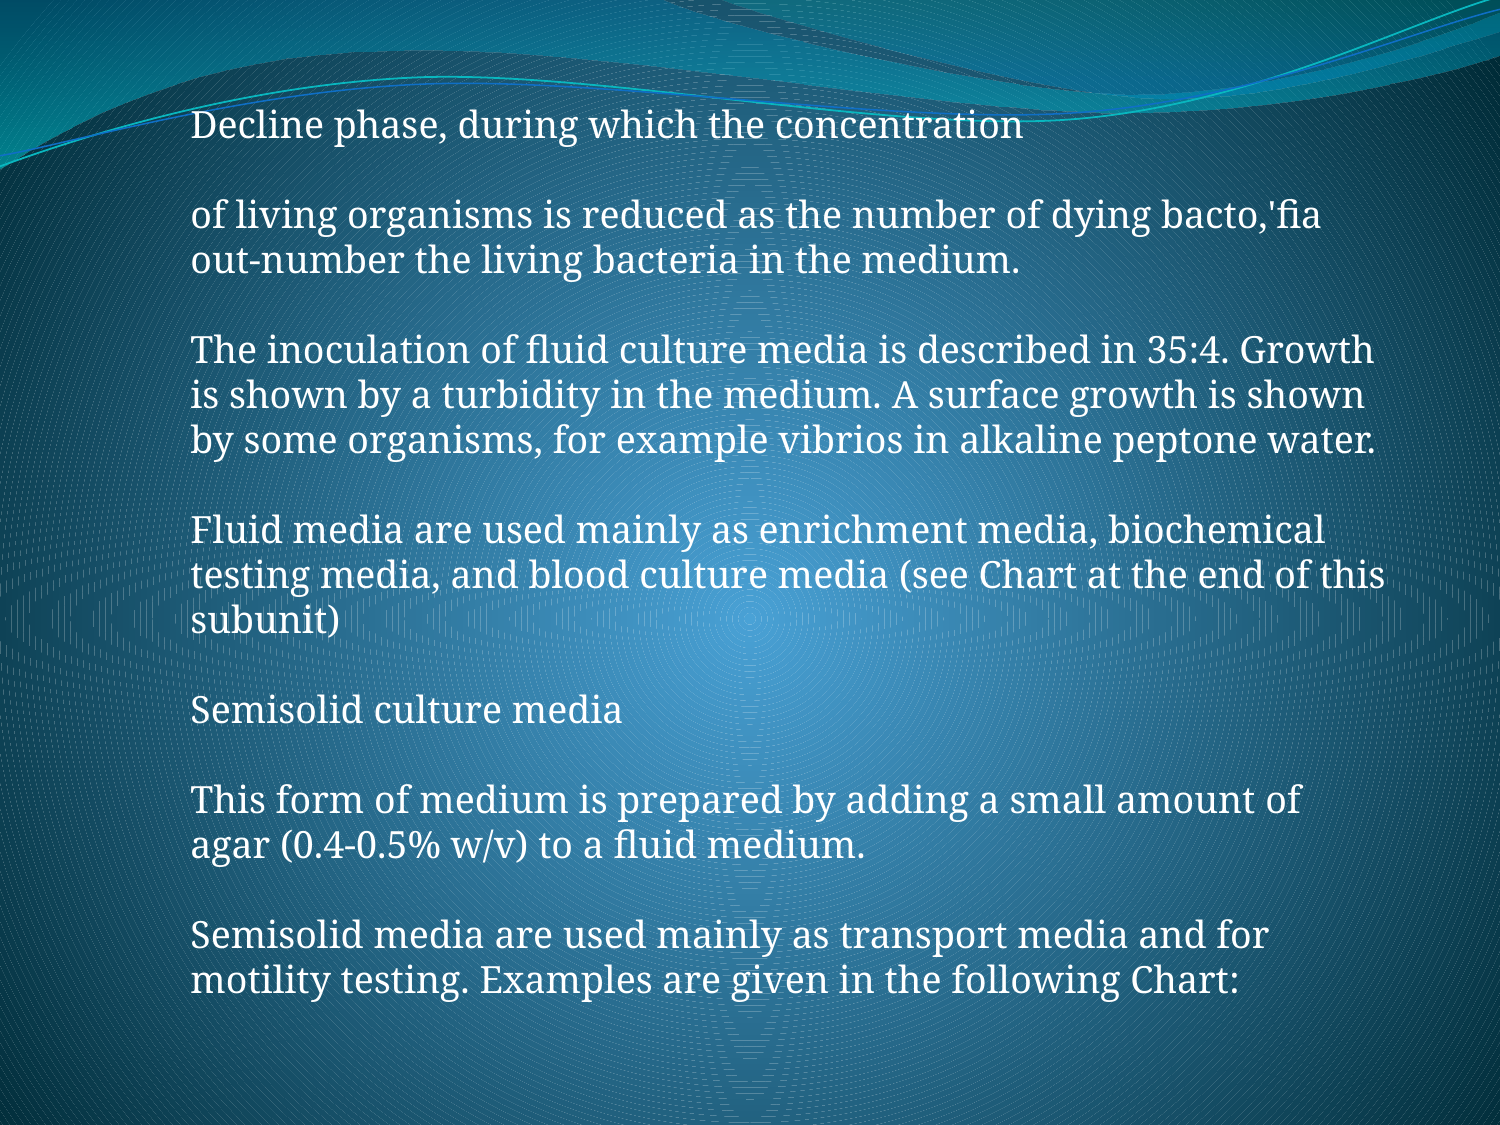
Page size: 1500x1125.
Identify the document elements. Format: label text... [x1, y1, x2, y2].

text_box Decline phase, during which the concentration of living organisms is reduced as the number of dying bacto,'fia out-number the living bacteria in the medium. The inoculation of fluid culture media is described in 35:4. Growth is shown by a turbidity in the medium. A surface growth is shown by some organisms, for example vibrios in alkaline peptone water. Fluid media are used mainly as enrichment media, biochemical testing media, and blood culture media (see Chart at the end of this subunit) Semisolid culture media This form of medium is prepared by adding a small amount of agar (0.4-0.5% w/v) to a fluid medium. Semisolid media are used mainly as transport media and for motility testing. Examples are given in the following Chart: [175, 93, 1407, 1099]
text_box [128, 46, 1454, 467]
